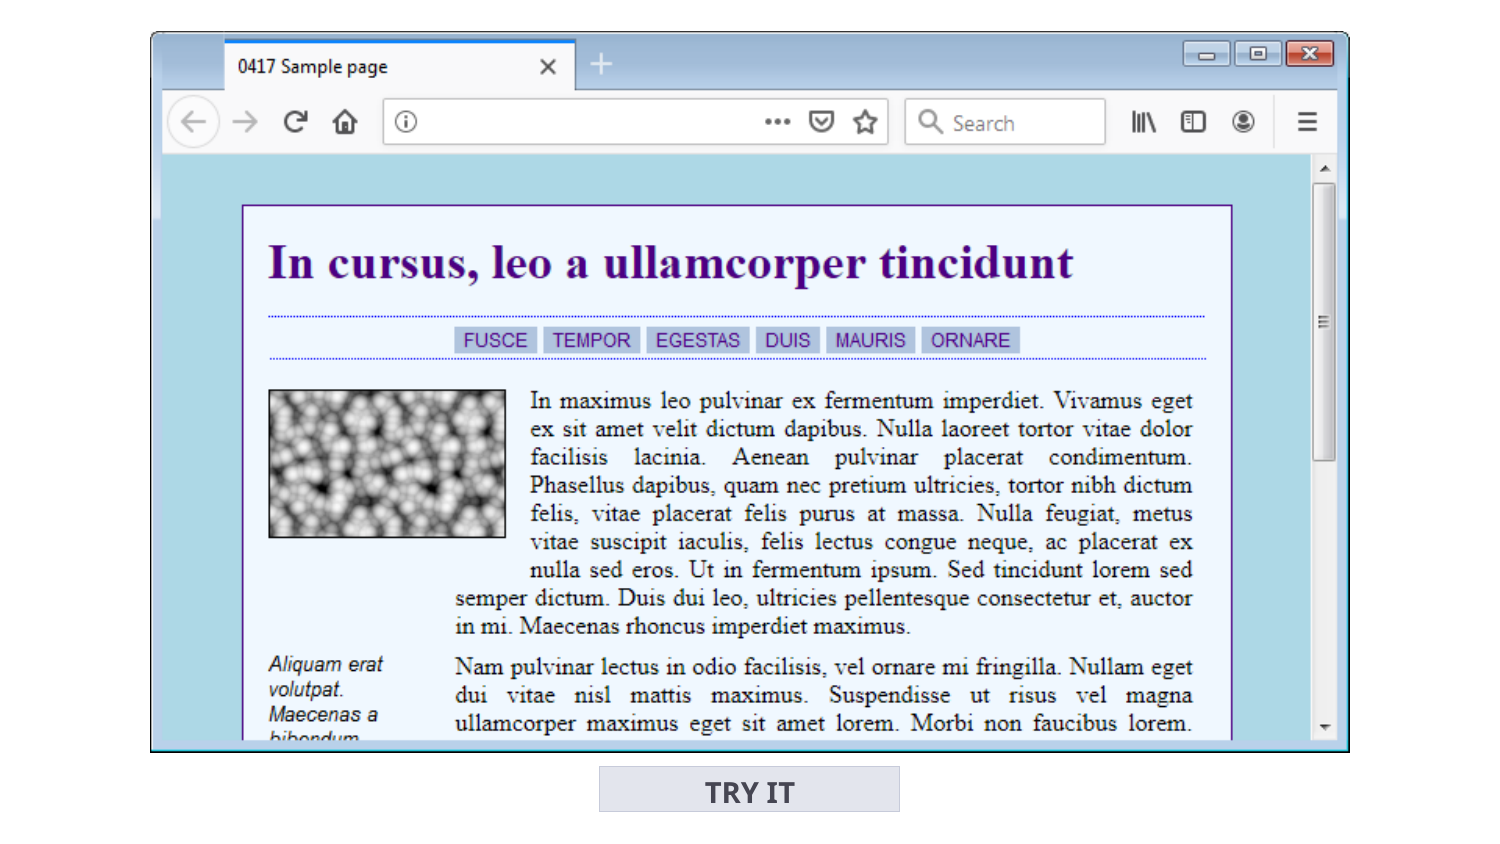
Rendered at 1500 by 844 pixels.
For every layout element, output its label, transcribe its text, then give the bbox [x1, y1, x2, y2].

picture [149, 31, 1351, 753]
text_box TRY IT [599, 766, 900, 812]
